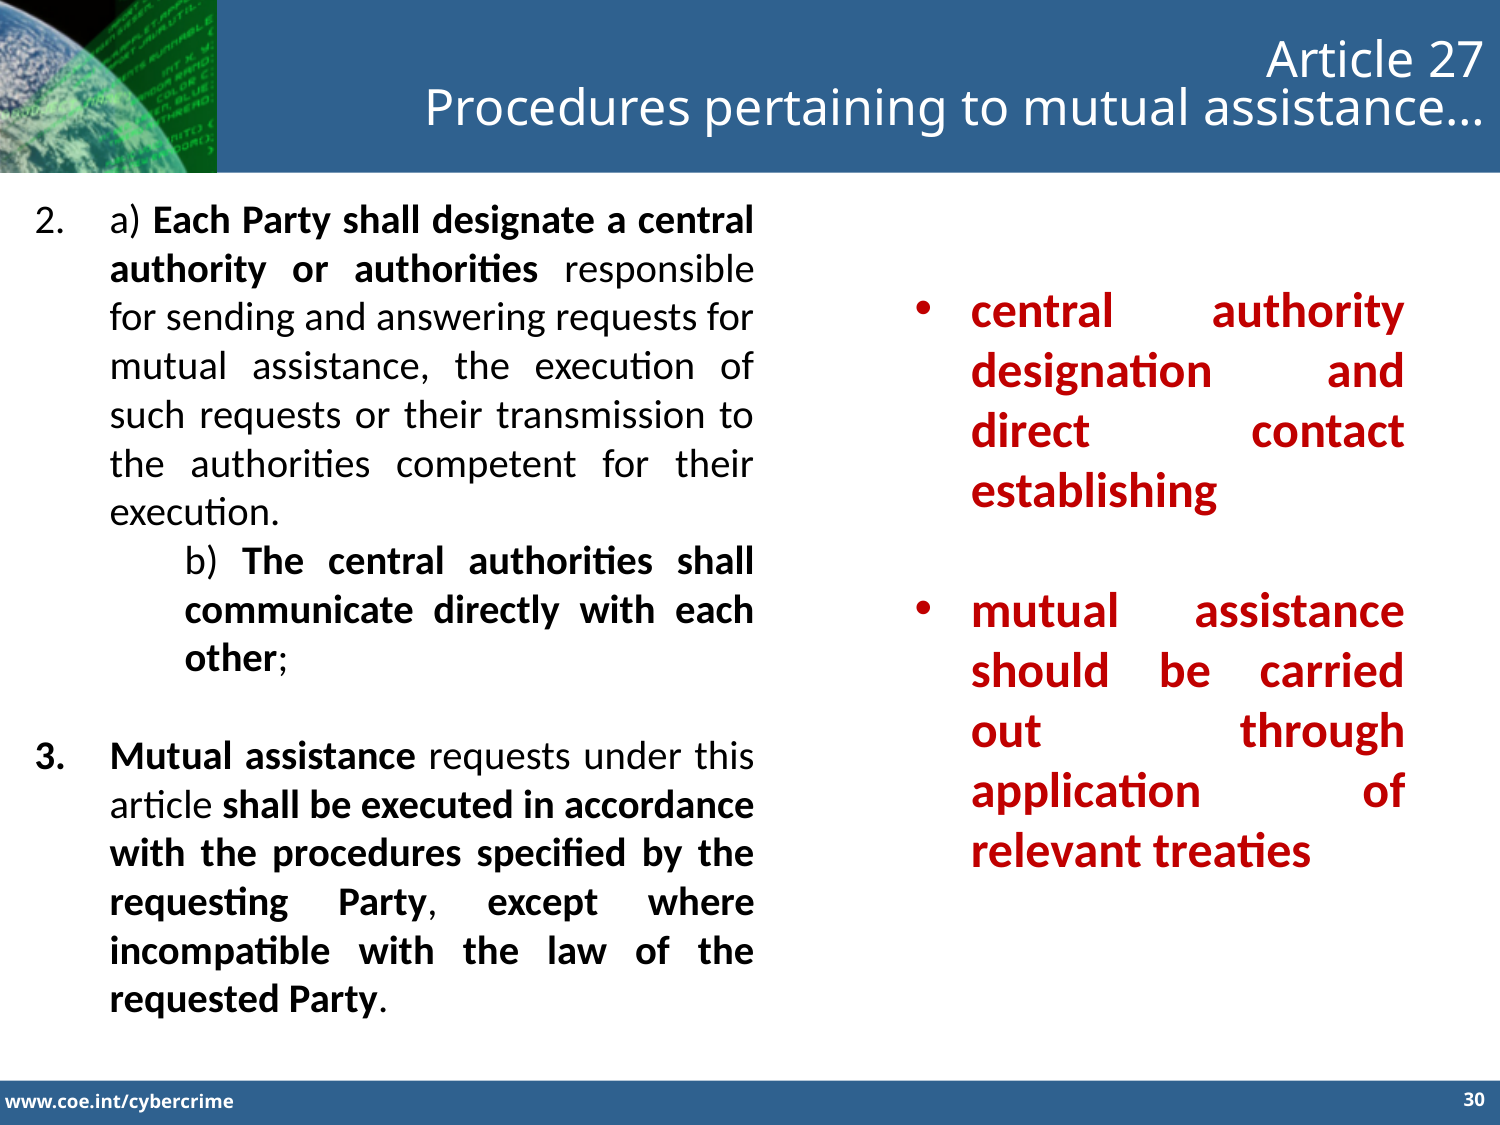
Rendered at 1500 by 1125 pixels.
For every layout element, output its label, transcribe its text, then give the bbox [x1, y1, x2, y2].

text_box Article 27 Procedures pertaining to mutual assistance… [274, 11, 1500, 164]
picture [0, 1, 217, 173]
text_box central authority designation and direct contact establishing mutual assistance should be carried out through application of relevant treaties [899, 270, 1421, 945]
text_box a) Each Party shall designate a central authority or authorities responsible for sending and answering requests for mutual assistance, the execution of such requests or their transmission to the authorities competent for their execution. b) The central authorities shall communicate directly with each other; Mutual assistance requests under this article shall be executed in accordance with the procedures specified by the requesting Party, except where incompatible with the law of the requested Party. [19, 185, 770, 1029]
slide_number 30 [1149, 1079, 1500, 1125]
